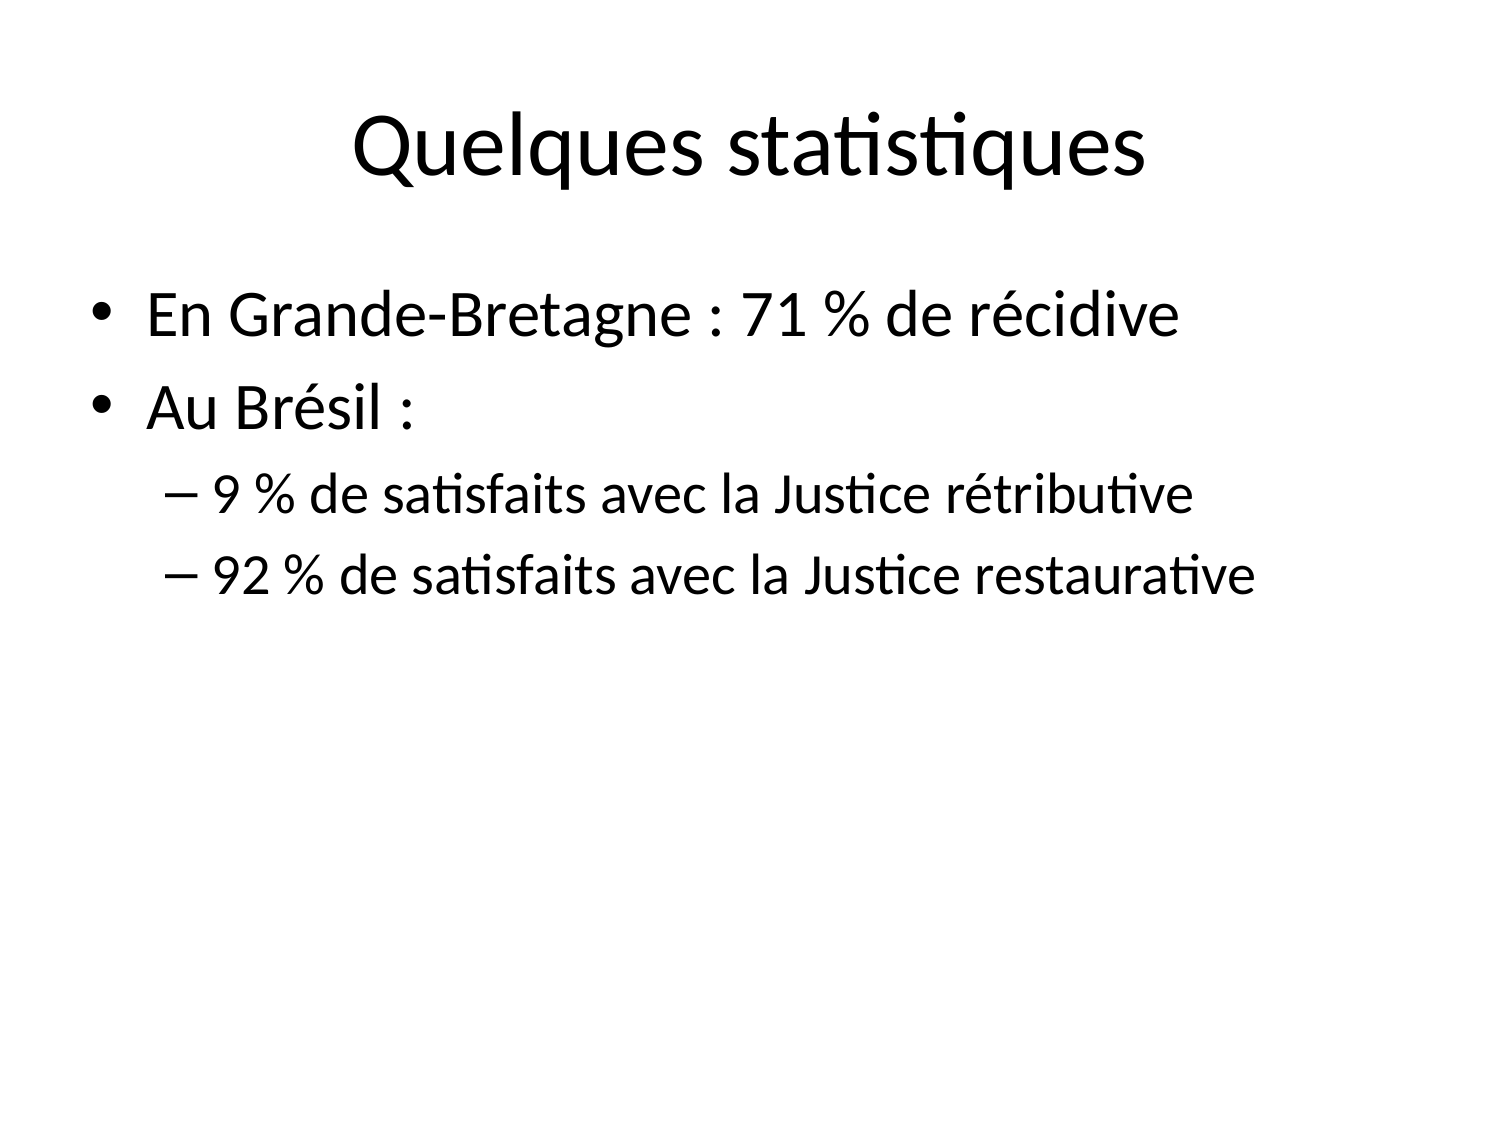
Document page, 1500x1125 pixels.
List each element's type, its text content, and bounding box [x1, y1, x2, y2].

title Quelques statistiques [75, 45, 1425, 233]
list En Grande-Bretagne : 71 % de récidive Au Brésil : 9 % de satisfaits avec la Justice rétributive 92 % de satisfaits avec la Justice restaurative [75, 262, 1425, 1005]
